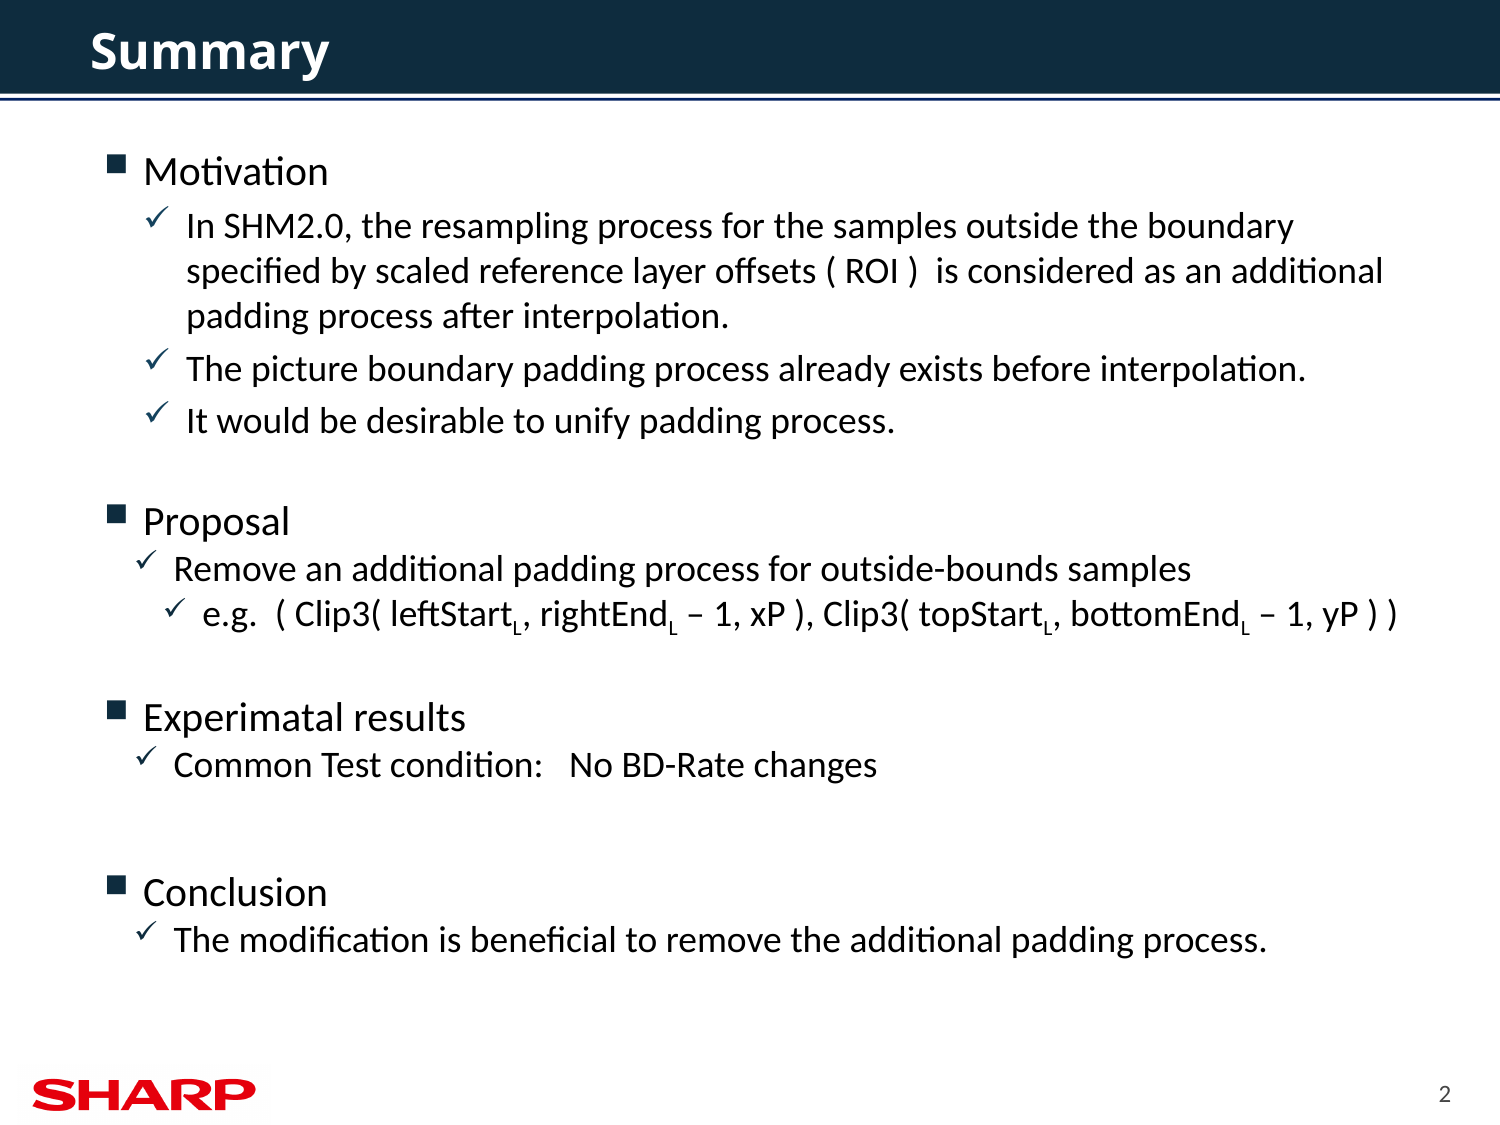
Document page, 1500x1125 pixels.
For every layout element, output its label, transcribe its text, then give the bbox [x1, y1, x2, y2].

title Summary [74, 15, 1426, 85]
list Motivation In SHM2.0, the resampling process for the samples outside the boundary specified by scaled reference layer offsets ( ROI ) is considered as an additional padding process after interpolation. The picture boundary padding process already exists before interpolation. It would be desirable to unify padding process. Proposal Remove an additional padding process for outside-bounds samples e.g. ( Clip3( leftStartL, rightEndL – 1, xP ), Clip3( topStartL, bottomEndL – 1, yP ) ) Experimatal results Common Test condition: No BD-Rate changes Conclusion The modification is beneficial to remove the additional padding process. [74, 128, 1426, 1071]
slide_number 2 [1345, 1062, 1467, 1108]
picture [17, 1064, 271, 1125]
